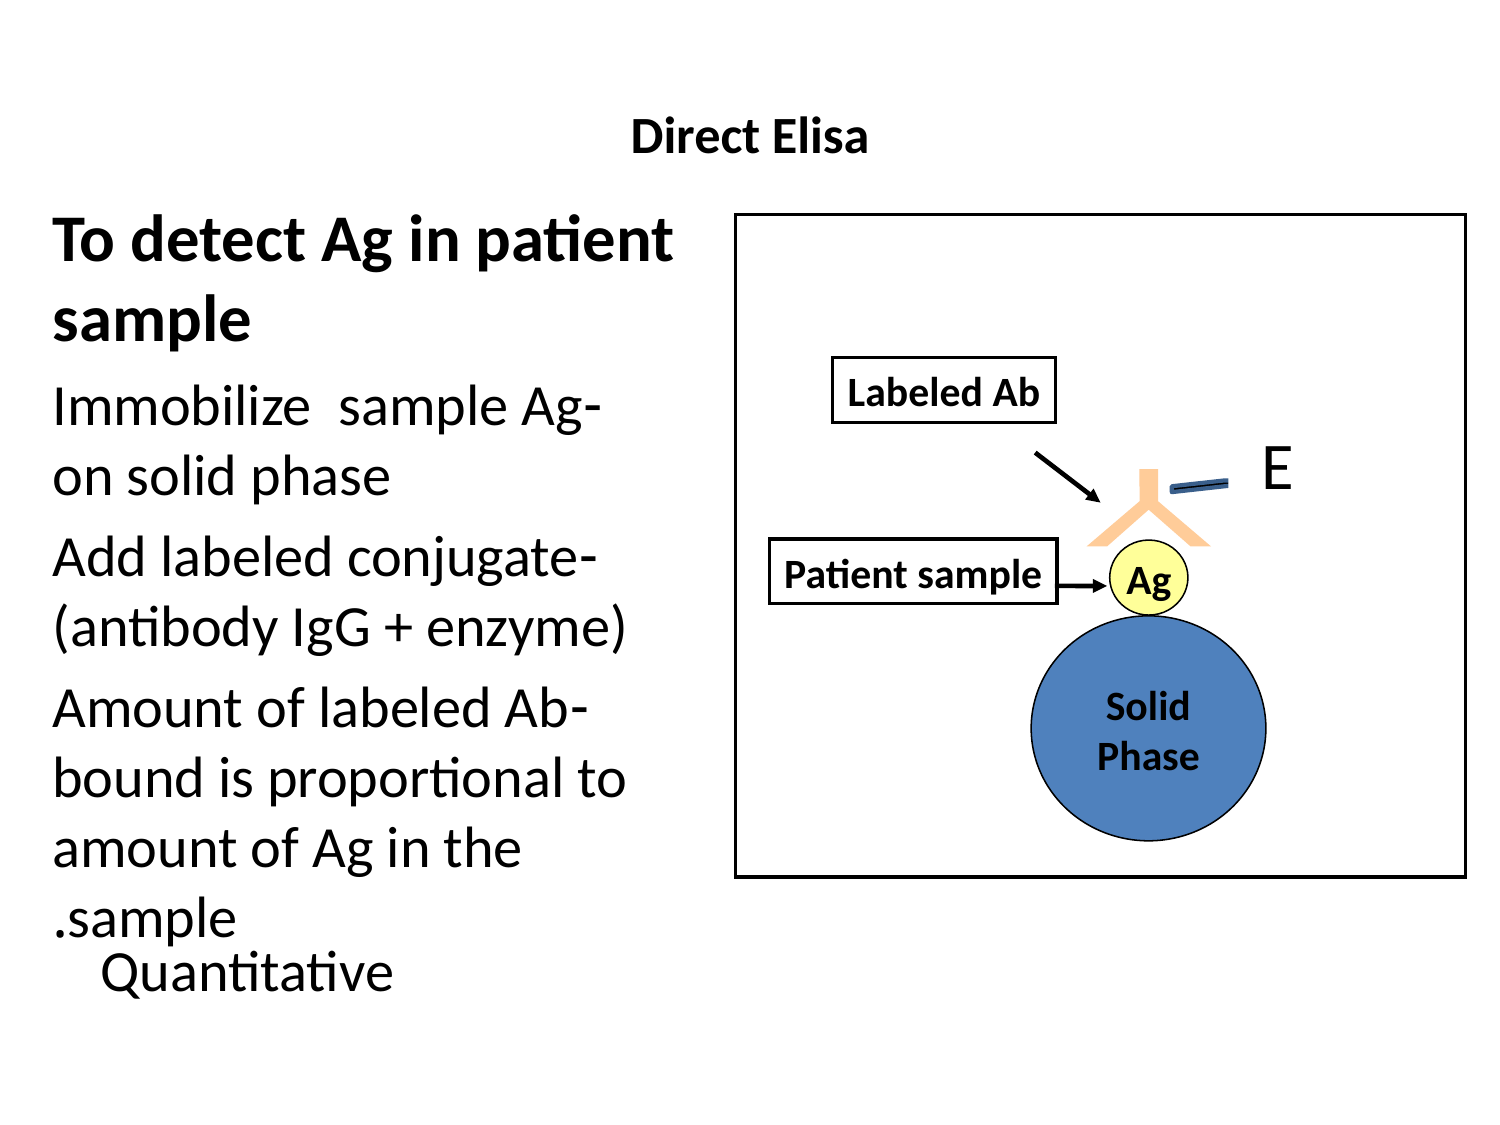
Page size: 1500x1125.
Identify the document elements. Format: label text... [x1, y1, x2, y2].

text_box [734, 214, 1466, 878]
text_box Quantitative [72, 925, 410, 1011]
title Direct Elisa [0, 93, 1500, 223]
list To detect Ag in patient sample -Immobilize sample Ag on solid phase -Add labeled conjugate (antibody IgG + enzyme) -Amount of labeled Ab bound is proportional to amount of Ag in the sample. [37, 187, 774, 961]
